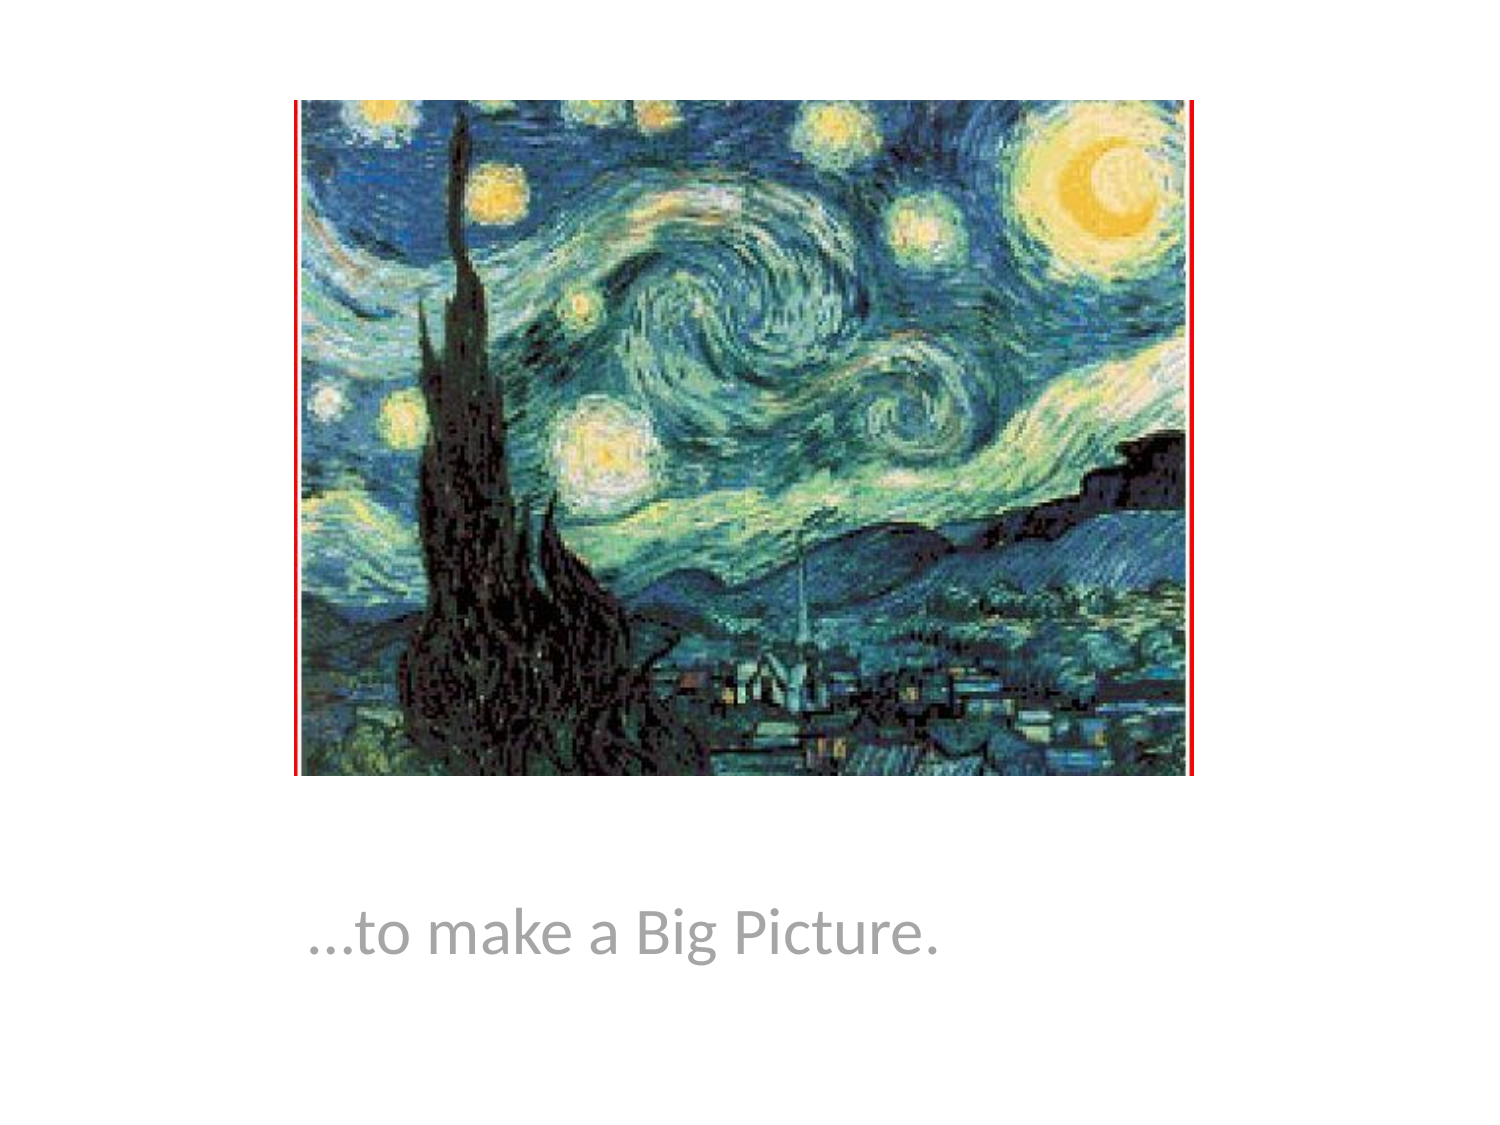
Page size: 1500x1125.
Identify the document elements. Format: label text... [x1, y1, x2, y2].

list …to make a Big Picture. [294, 880, 1194, 1013]
picture [293, 100, 1195, 776]
